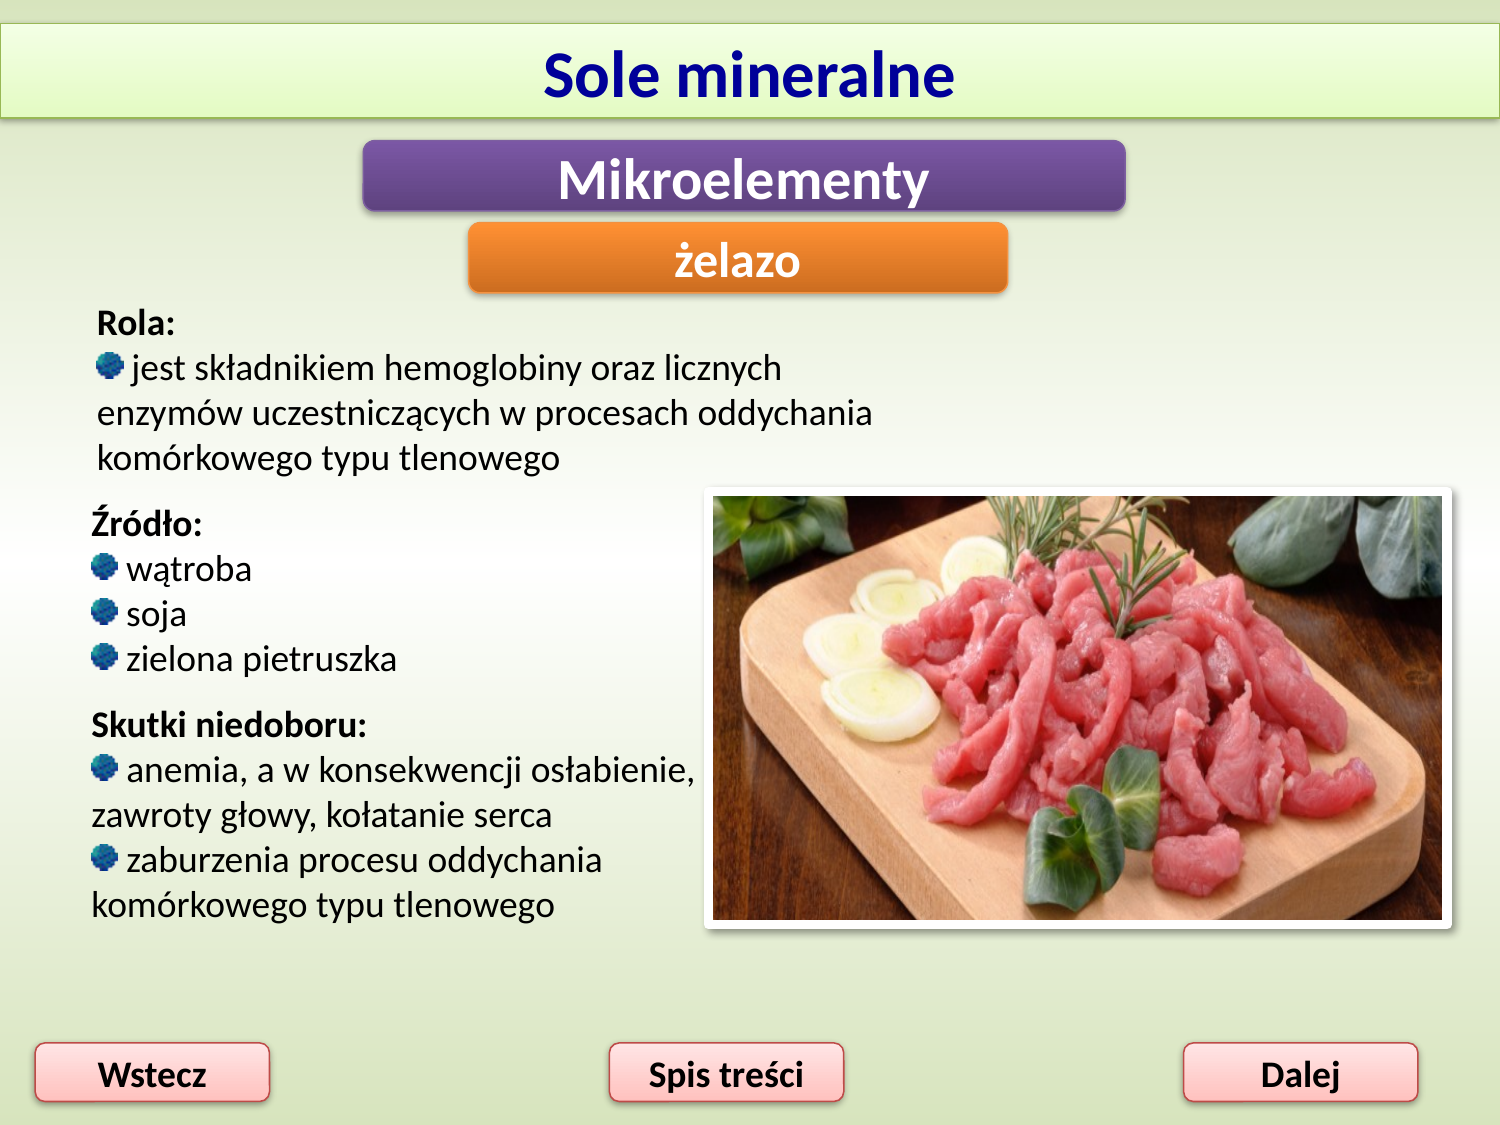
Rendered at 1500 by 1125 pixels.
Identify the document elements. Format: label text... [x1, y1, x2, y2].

text_box Spis treści [608, 1042, 845, 1103]
picture [91, 598, 118, 625]
text_box Dalej [1182, 1042, 1419, 1103]
text_box żelazo [467, 221, 1009, 294]
text_box Sole mineralne [0, 23, 1500, 119]
picture [91, 844, 118, 871]
picture [91, 754, 118, 781]
text_box [707, 489, 1449, 927]
picture [91, 643, 118, 670]
text_box Źródło: wątroba soja zielona pietruszka [76, 491, 707, 687]
picture [96, 352, 124, 379]
text_box Rola: jest składnikiem hemoglobiny oraz licznych enzymów uczestniczących w procesach oddychania komórkowego typu tlenowego [82, 290, 903, 486]
text_box Mikroelementy [362, 139, 1126, 212]
text_box Skutki niedoboru: anemia, a w konsekwencji osłabienie, zawroty głowy, kołatanie serca zaburzenia procesu oddychania komórkowego typu tlenowego [76, 692, 862, 978]
picture [91, 553, 118, 580]
text_box Wstecz [34, 1042, 271, 1103]
